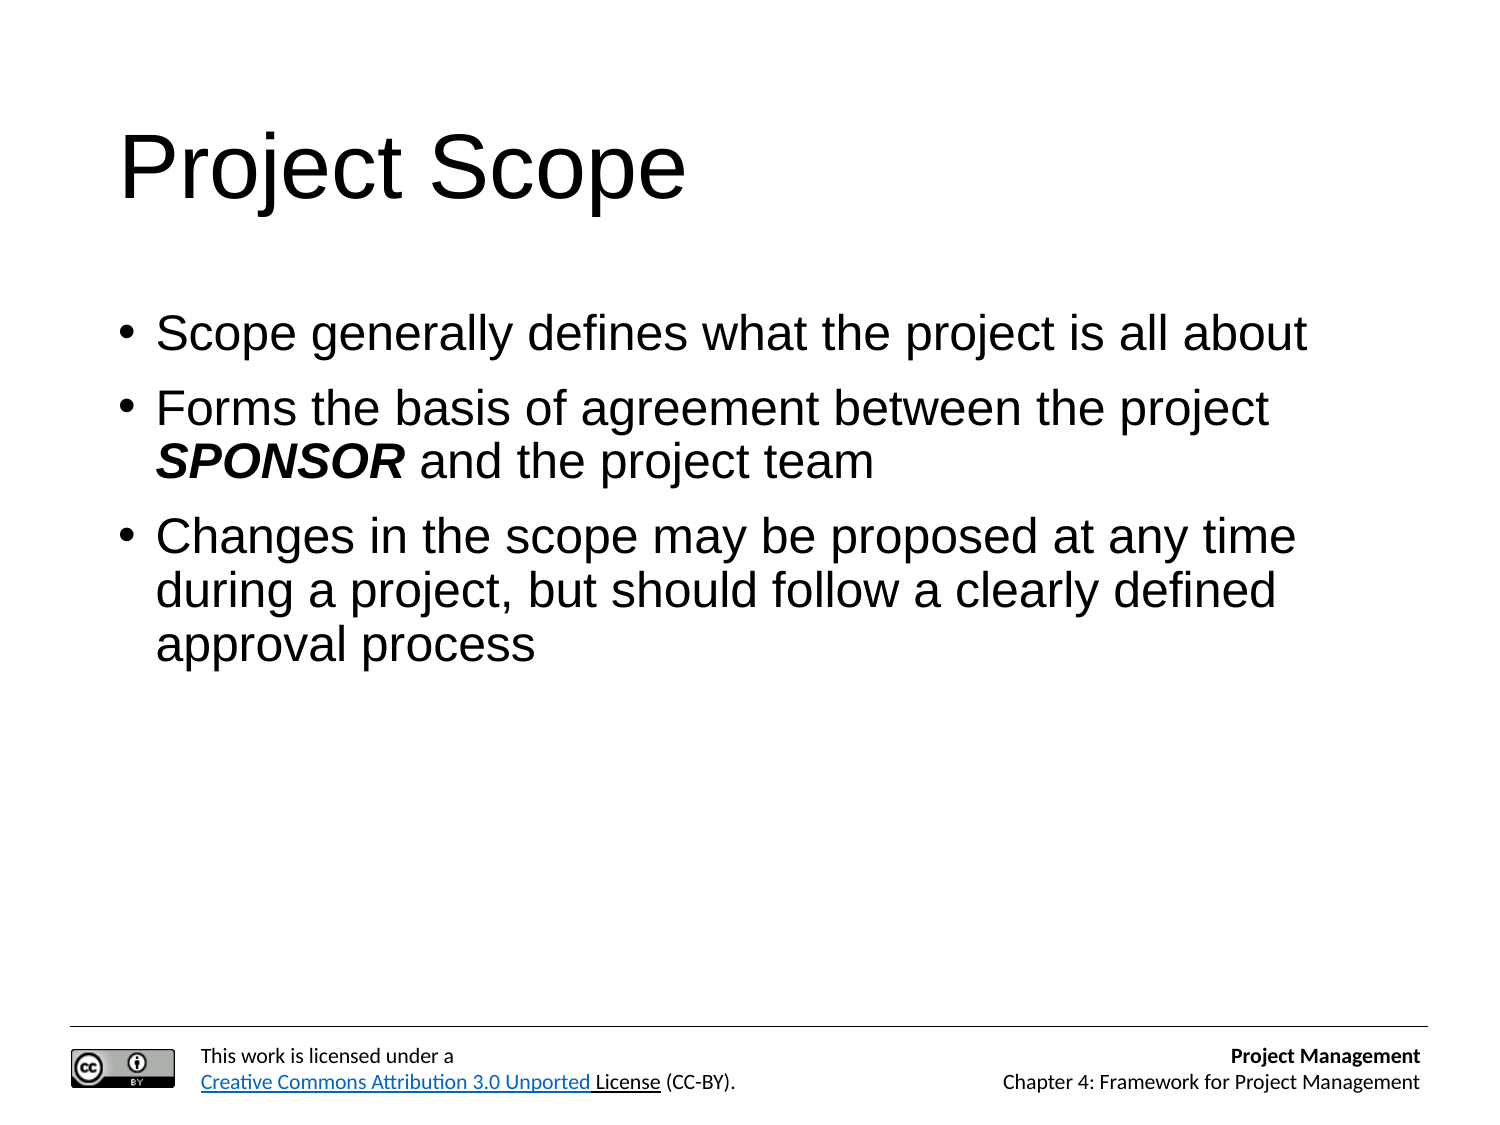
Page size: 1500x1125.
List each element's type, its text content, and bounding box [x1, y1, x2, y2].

picture [71, 1049, 175, 1088]
title Project Scope [103, 59, 1397, 278]
list Scope generally defines what the project is all about Forms the basis of agreement between the project SPONSOR and the project team Changes in the scope may be proposed at any time during a project, but should follow a clearly defined approval process [103, 299, 1397, 1014]
